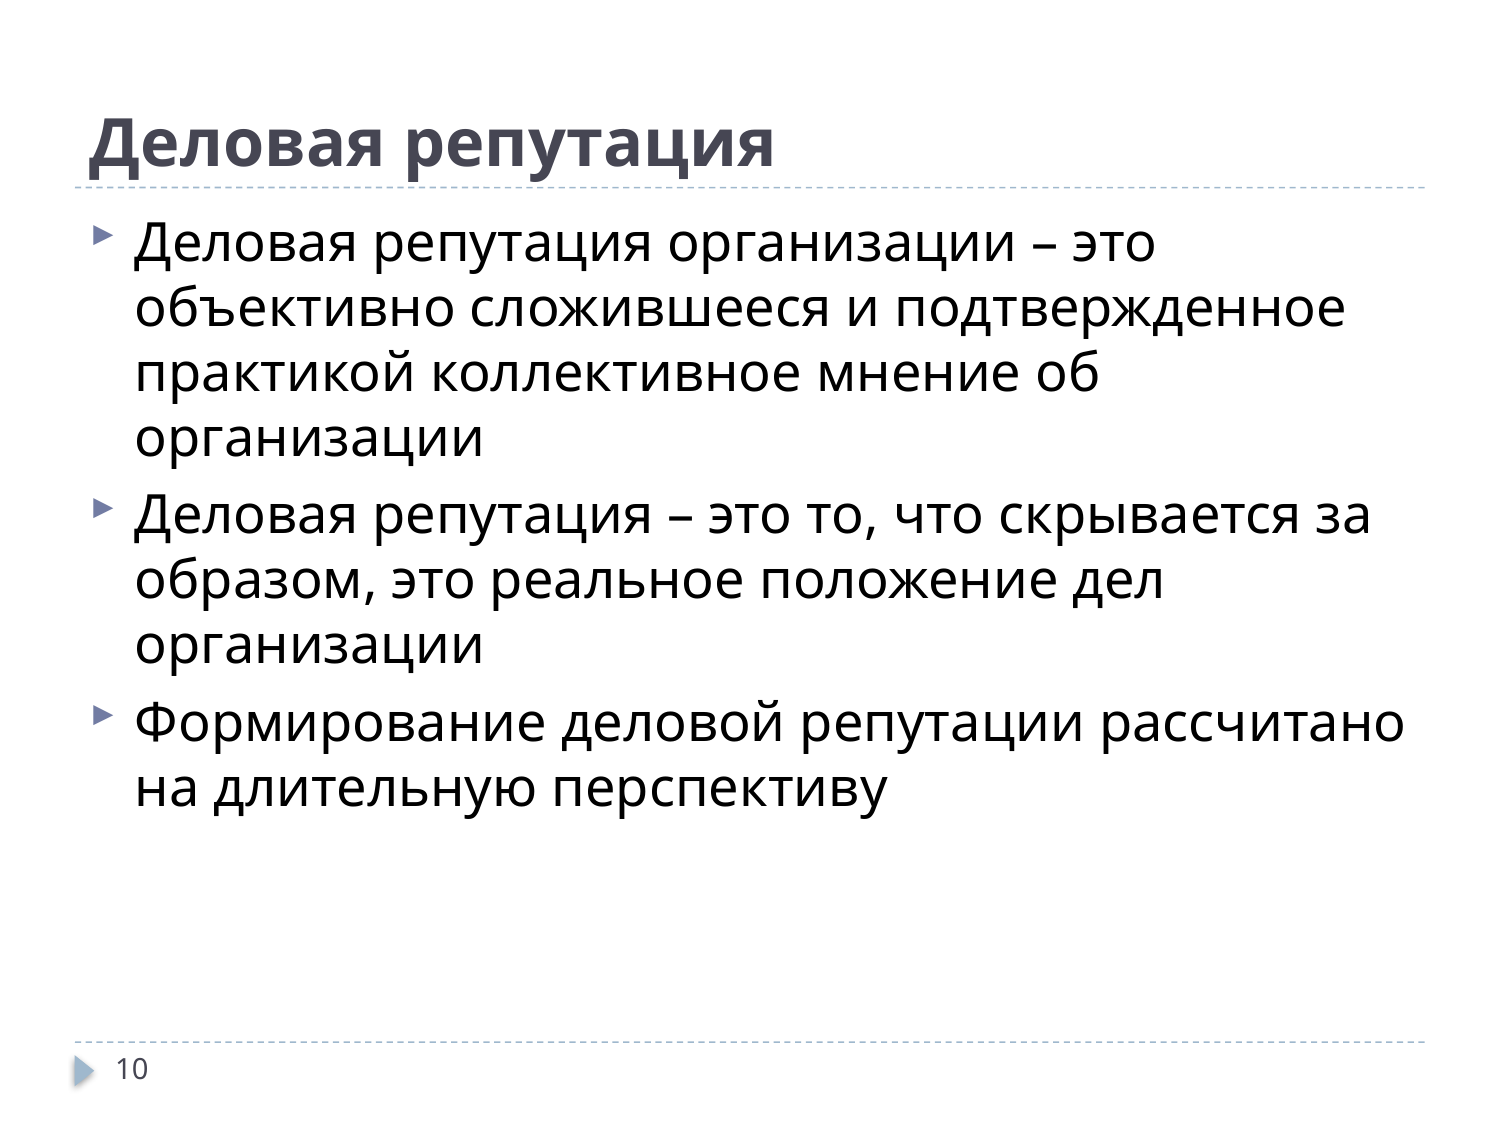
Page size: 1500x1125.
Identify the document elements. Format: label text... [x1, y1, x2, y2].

slide_number 10 [100, 1042, 426, 1103]
list Деловая репутация организации – это объективно сложившееся и подтвержденное практикой коллективное мнение об организации Деловая репутация – это то, что скрывается за образом, это реальное положение дел организации Формирование деловой репутации рассчитано на длительную перспективу [75, 200, 1425, 1010]
title Деловая репутация [75, 24, 1425, 188]
